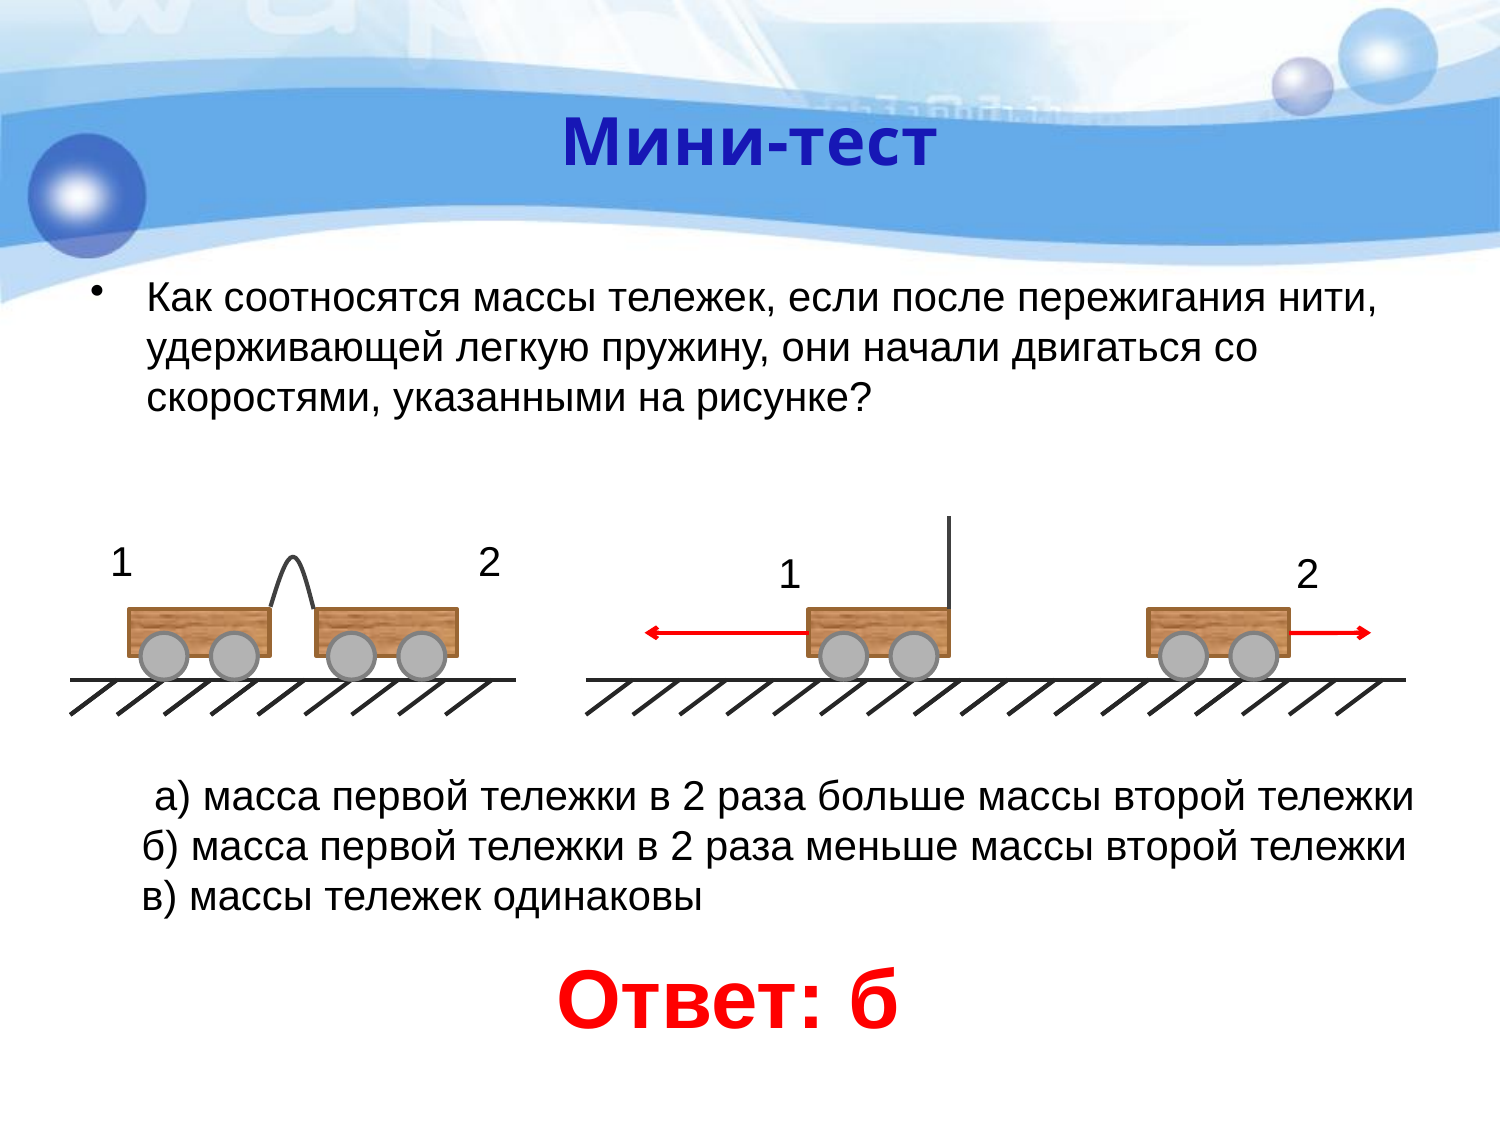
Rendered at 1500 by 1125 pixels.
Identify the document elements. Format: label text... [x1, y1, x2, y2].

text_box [1195, 679, 1240, 716]
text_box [960, 679, 1006, 716]
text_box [398, 679, 443, 716]
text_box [632, 679, 678, 716]
picture [0, 0, 1500, 1125]
text_box а) масса первой тележки в 2 раза больше массы второй тележки б) масса первой тележки в 2 раза меньше массы второй тележки в) массы тележек одинаковы [70, 761, 1465, 933]
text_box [70, 679, 115, 716]
text_box [208, 630, 260, 677]
list Как соотносятся массы тележек, если после пережигания нити, удерживающей легкую пружину, они начали двигаться со скоростями, указанными на рисунке? [74, 262, 1426, 434]
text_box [1241, 679, 1287, 716]
text_box [138, 630, 190, 677]
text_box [866, 679, 910, 716]
text_box [396, 630, 448, 677]
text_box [445, 679, 493, 716]
text_box [269, 593, 315, 610]
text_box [1054, 679, 1100, 716]
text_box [351, 679, 397, 716]
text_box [257, 679, 303, 716]
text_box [726, 679, 772, 716]
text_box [1148, 679, 1193, 716]
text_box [585, 679, 631, 716]
text_box [818, 630, 870, 677]
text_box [1101, 679, 1147, 716]
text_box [116, 679, 160, 716]
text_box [820, 679, 865, 716]
text_box [1228, 630, 1280, 677]
title Мини-тест [74, 44, 1426, 233]
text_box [913, 679, 959, 716]
text_box [127, 607, 272, 658]
text_box [888, 630, 940, 677]
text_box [1288, 679, 1334, 716]
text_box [1335, 679, 1383, 716]
text_box 1 2 [95, 527, 517, 593]
text_box [806, 607, 951, 658]
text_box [679, 679, 725, 716]
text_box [210, 679, 256, 716]
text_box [163, 679, 209, 716]
text_box [1157, 630, 1210, 677]
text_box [304, 679, 350, 716]
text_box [1007, 679, 1052, 716]
text_box [1146, 607, 1291, 658]
text_box [314, 607, 459, 658]
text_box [773, 679, 818, 716]
text_box Ответ: б [541, 937, 916, 1053]
text_box 1 2 [763, 539, 1335, 604]
text_box [325, 630, 378, 677]
